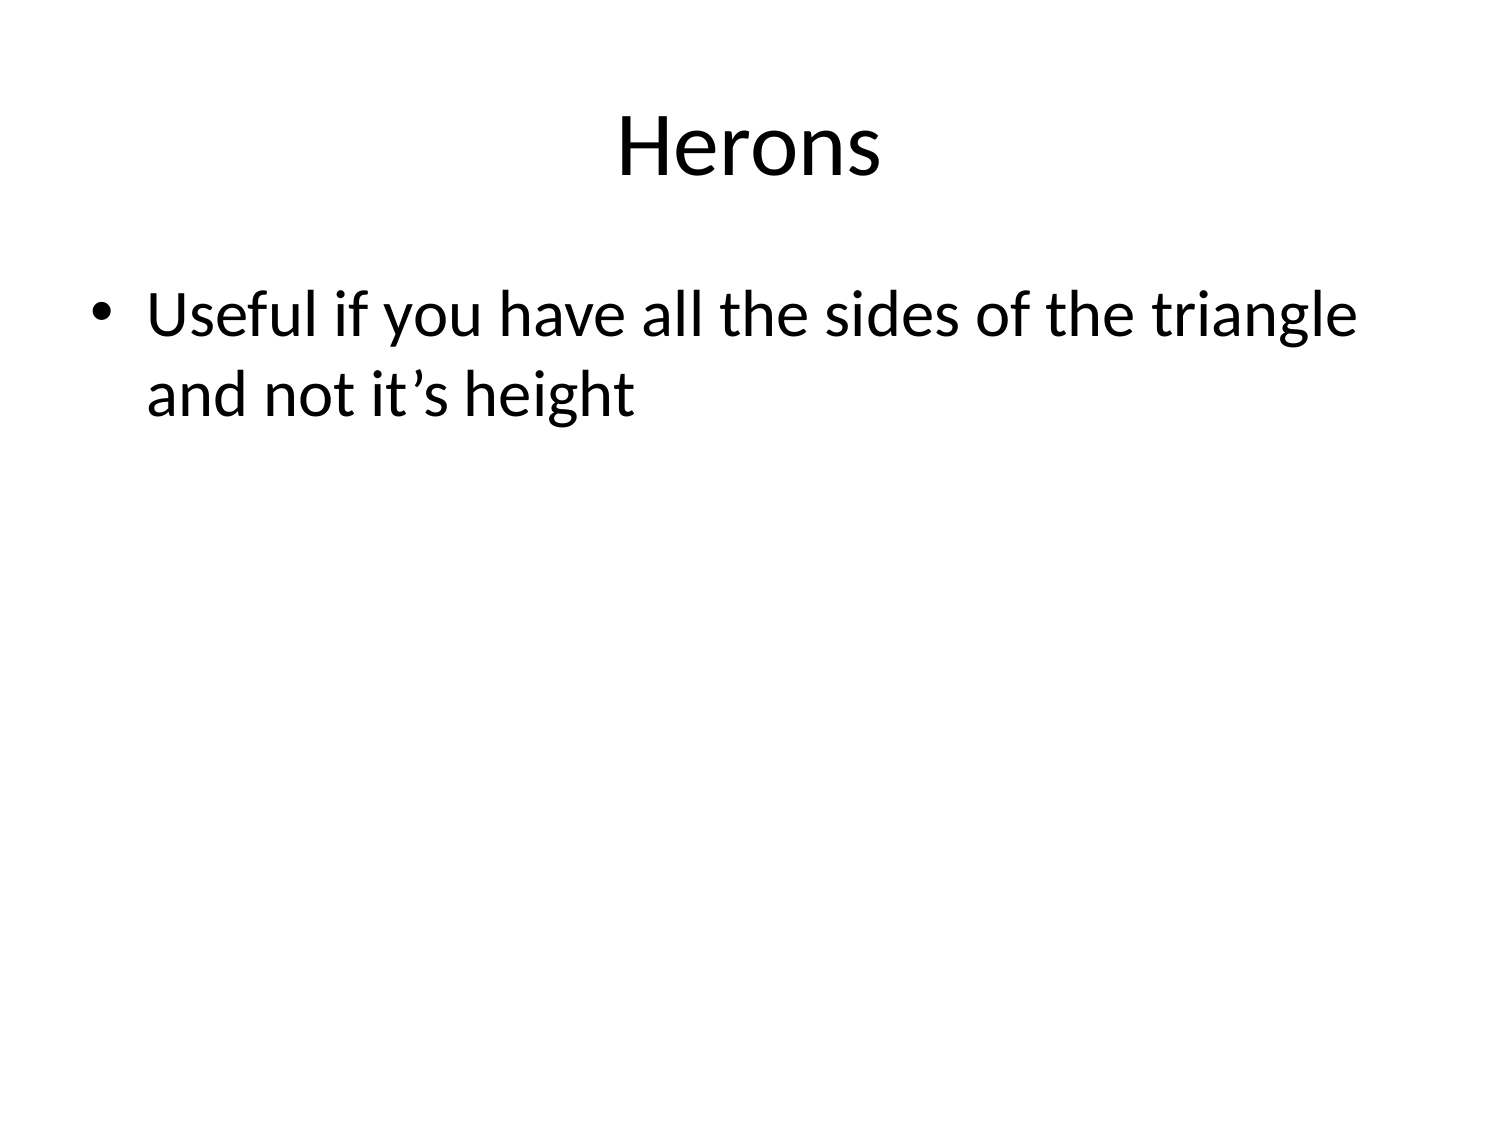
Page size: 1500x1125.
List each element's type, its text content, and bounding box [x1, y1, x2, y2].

title Herons [75, 45, 1425, 233]
list Useful if you have all the sides of the triangle and not it’s height [75, 262, 1425, 1005]
